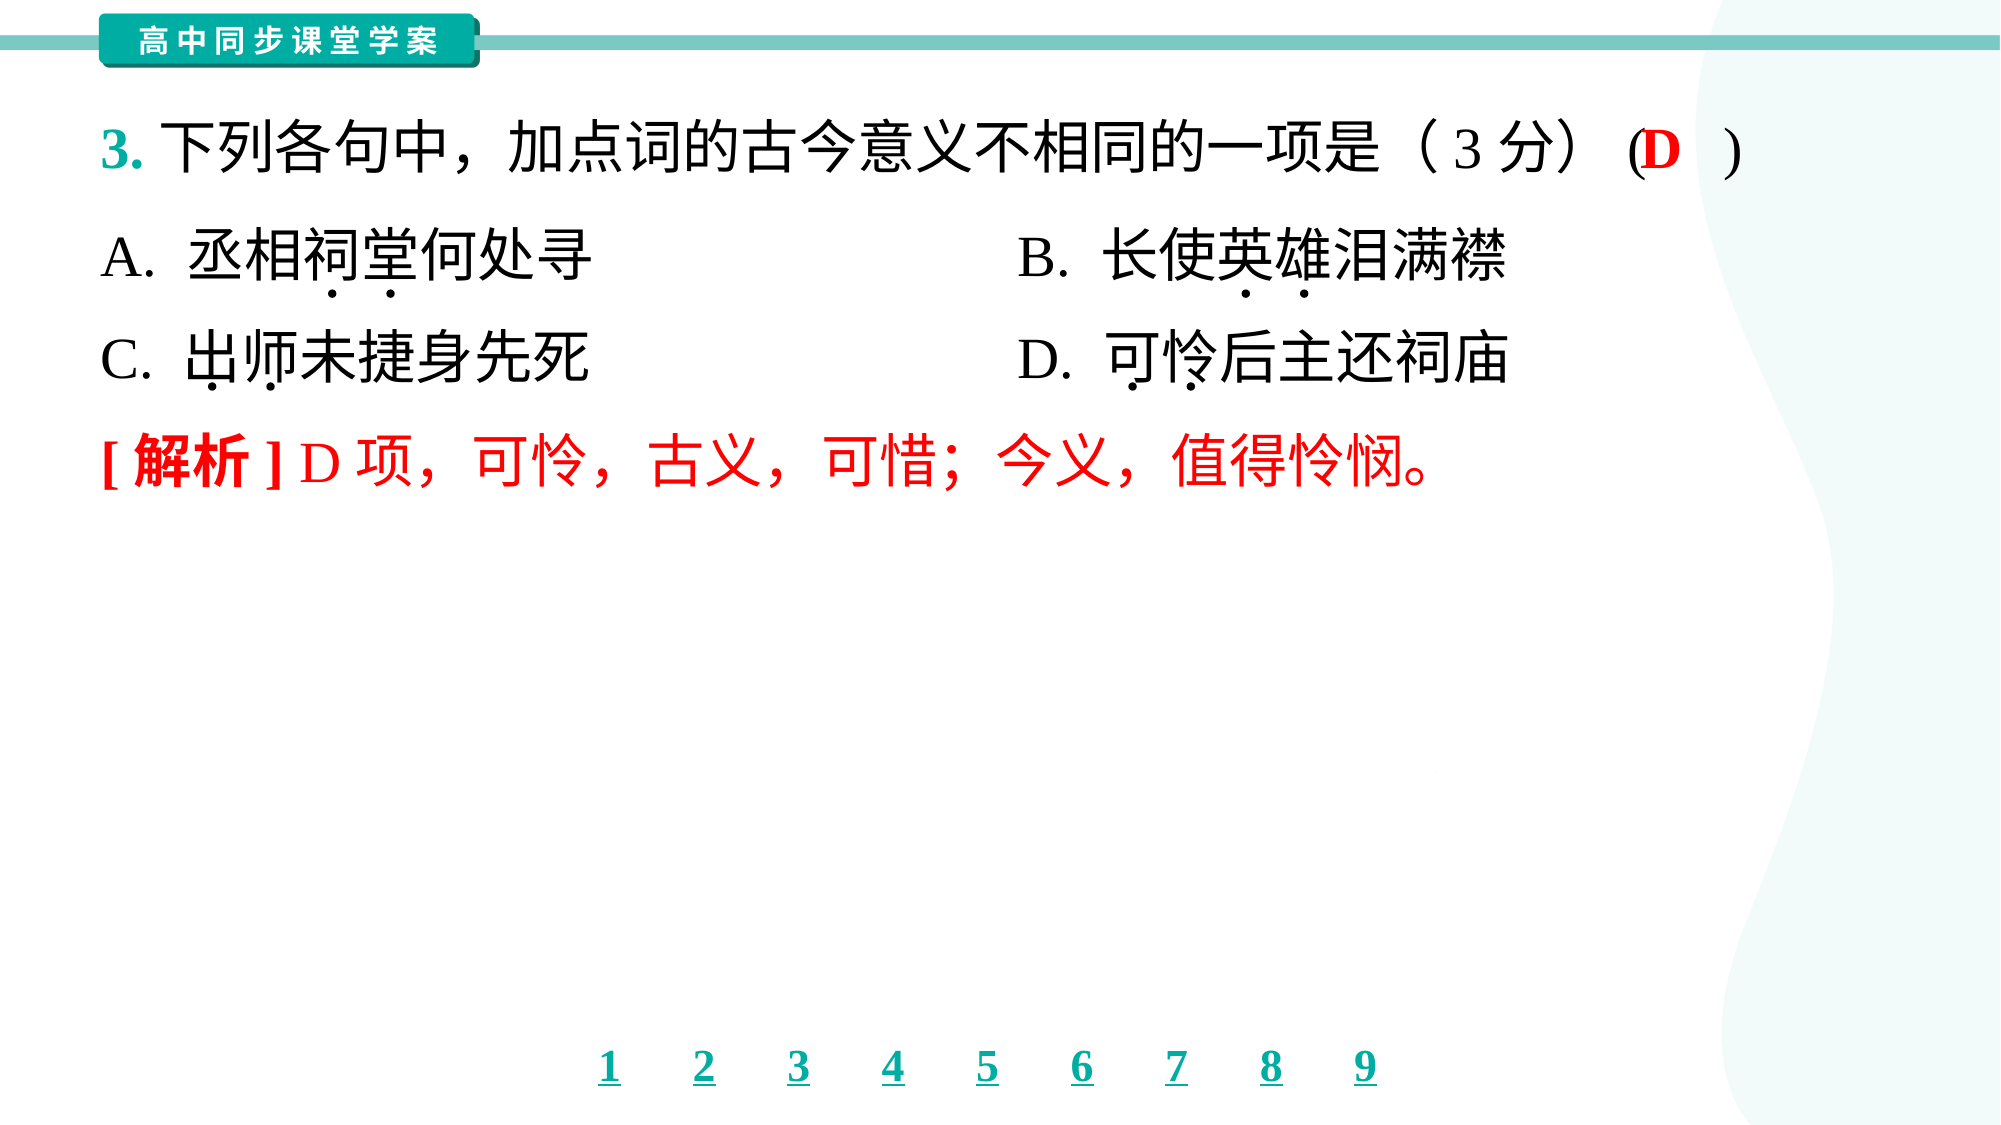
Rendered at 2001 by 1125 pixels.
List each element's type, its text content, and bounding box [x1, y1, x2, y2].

text_box [1186, 382, 1196, 391]
text_box D [1618, 75, 1704, 169]
text_box [207, 382, 217, 391]
text_box [328, 289, 337, 298]
text_box [266, 382, 275, 391]
text_box 3.下列各句中，加点词的古今意义不相同的一项是（3分）( ) [1704, 76, 1899, 169]
text_box [1299, 289, 1309, 298]
text_box [解析] D项，可怜，古义，可惜；今义，值得怜悯。 [100, 390, 1899, 483]
text_box [1128, 382, 1137, 391]
text_box [1241, 289, 1251, 298]
text_box 3.下列各句中，加点词的古今意义不相同的一项是（3分）( ) [100, 76, 1618, 169]
text_box A. 丞相祠堂何处寻 B. 长使英雄泪满襟 C. 出师未捷身先死 D. 可怜后主还祠庙 [100, 182, 1899, 380]
picture [0, 0, 2000, 1125]
text_box [386, 289, 395, 298]
